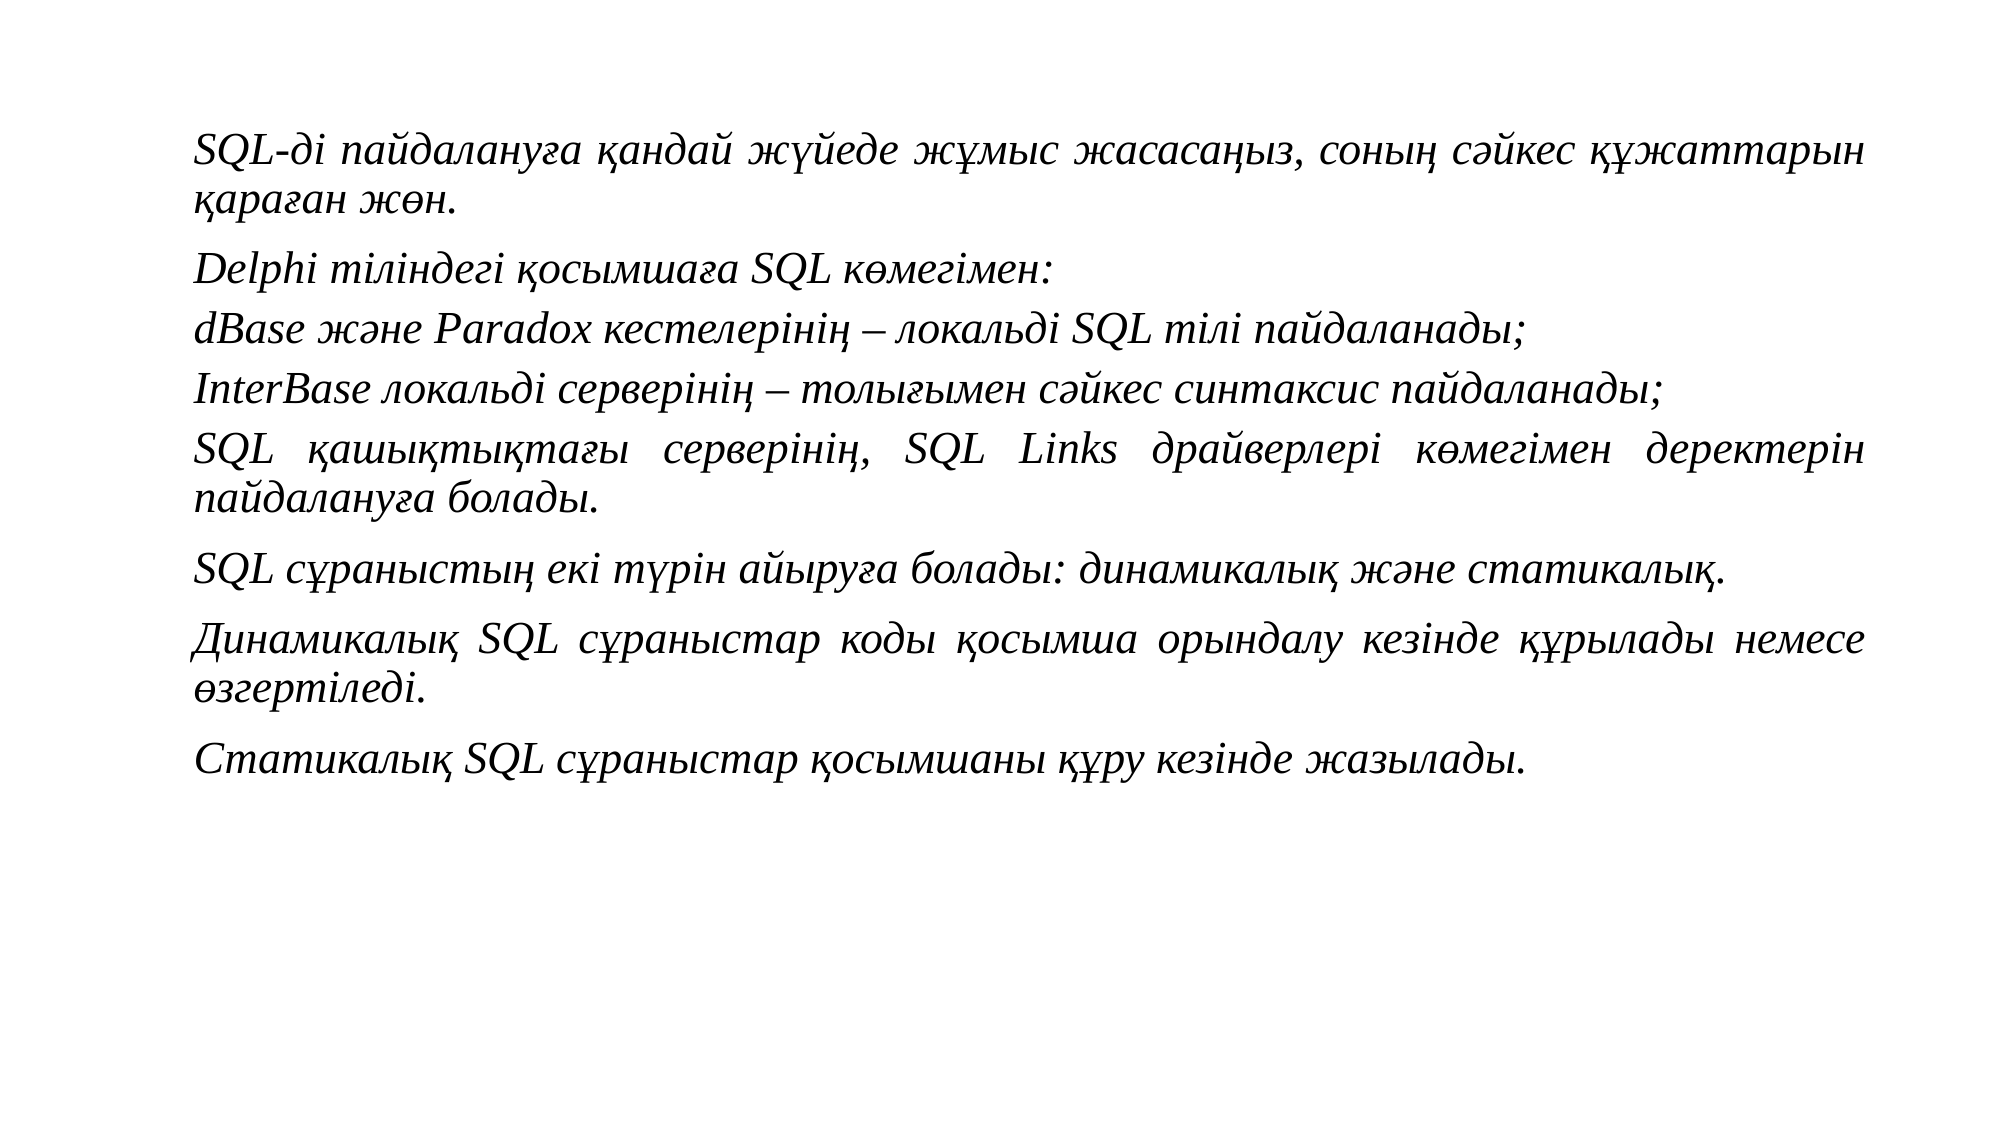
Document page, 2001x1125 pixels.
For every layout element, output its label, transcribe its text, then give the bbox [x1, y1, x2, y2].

list SQL-ді пайдалануға қандай жүйеде жұмыс жасасаңыз, соның сәйкес құжаттарын қараған жөн. Delphi тіліндегі қосымшаға SQL көмегімен: dBase және Paradox кестелерінің – локальді SQL тілі пайдаланады; InterBase локальді серверінің – толығымен сәйкес синтаксис пайдаланады; SQL қашықтықтағы серверінің, SQL Links драйверлері көмегімен деректерін пайдалануға болады. SQL сұраныстың екі түрін айыруға болады: динамикалық және статикалық. Динамикалық SQL сұраныстар коды қосымша орындалу кезінде құрылады немесе өзгертіледі. Статикалық SQL сұраныстар қосымшаны құру кезінде жазылады. [178, 117, 1882, 1043]
